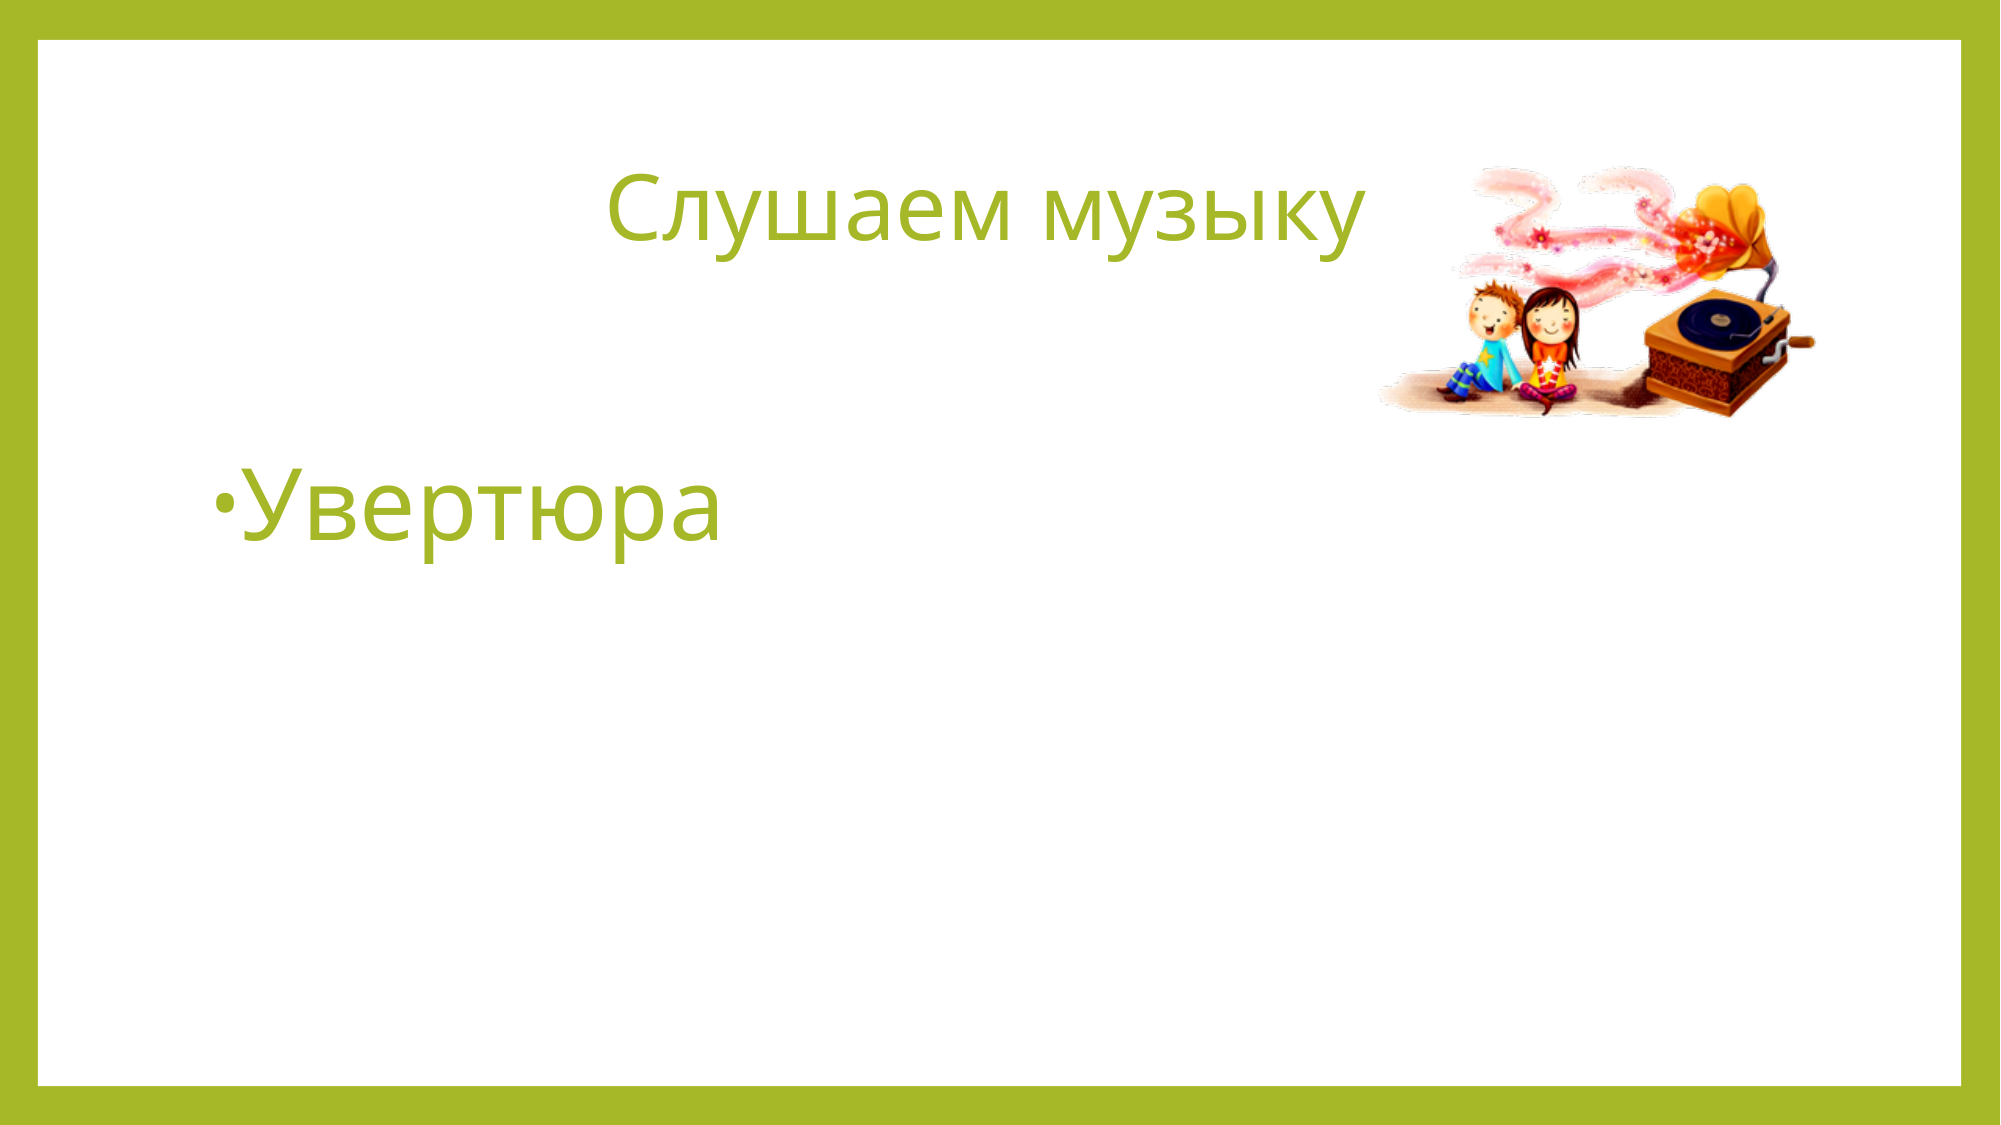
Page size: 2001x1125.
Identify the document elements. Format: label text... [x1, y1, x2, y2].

title Слушаем музыку [187, 99, 1808, 323]
picture [1353, 142, 1839, 447]
list Увертюра [187, 446, 968, 1002]
